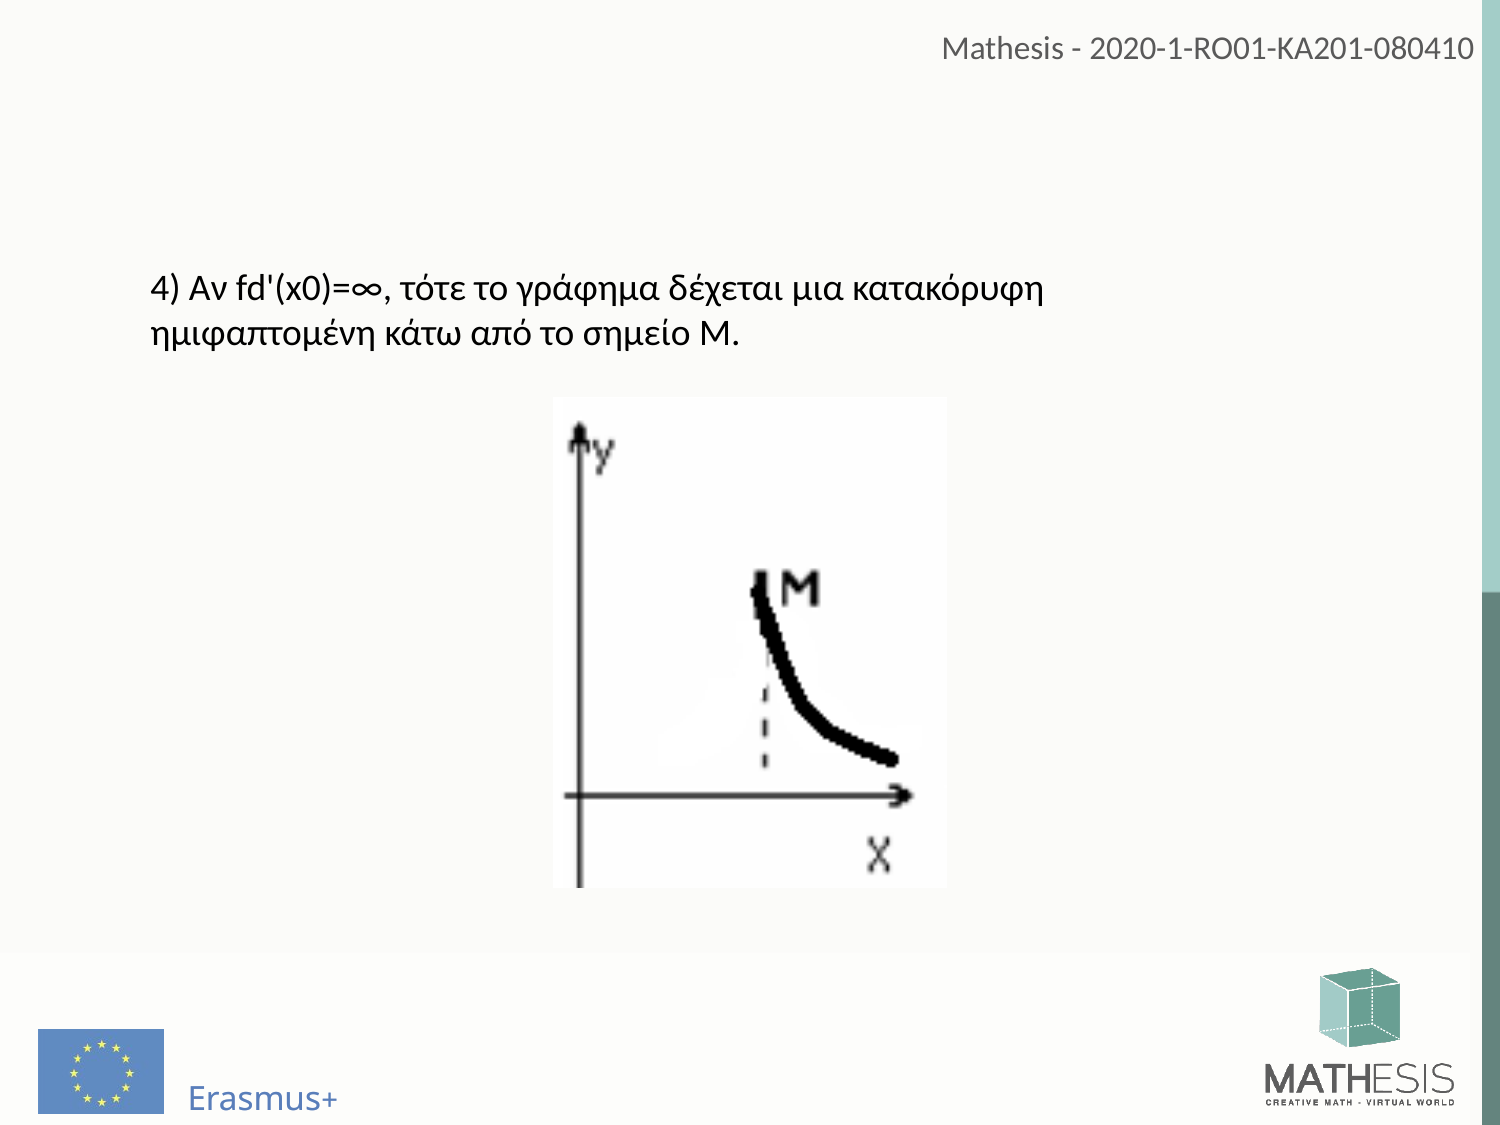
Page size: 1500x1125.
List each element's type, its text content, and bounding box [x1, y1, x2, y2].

picture [553, 396, 947, 888]
text_box 4) Αν fd'(x0)=∞, τότε το γράφημα δέχεται μια κατακόρυφη ημιφαπτομένη κάτω από το σημείο Μ. [135, 255, 1294, 405]
